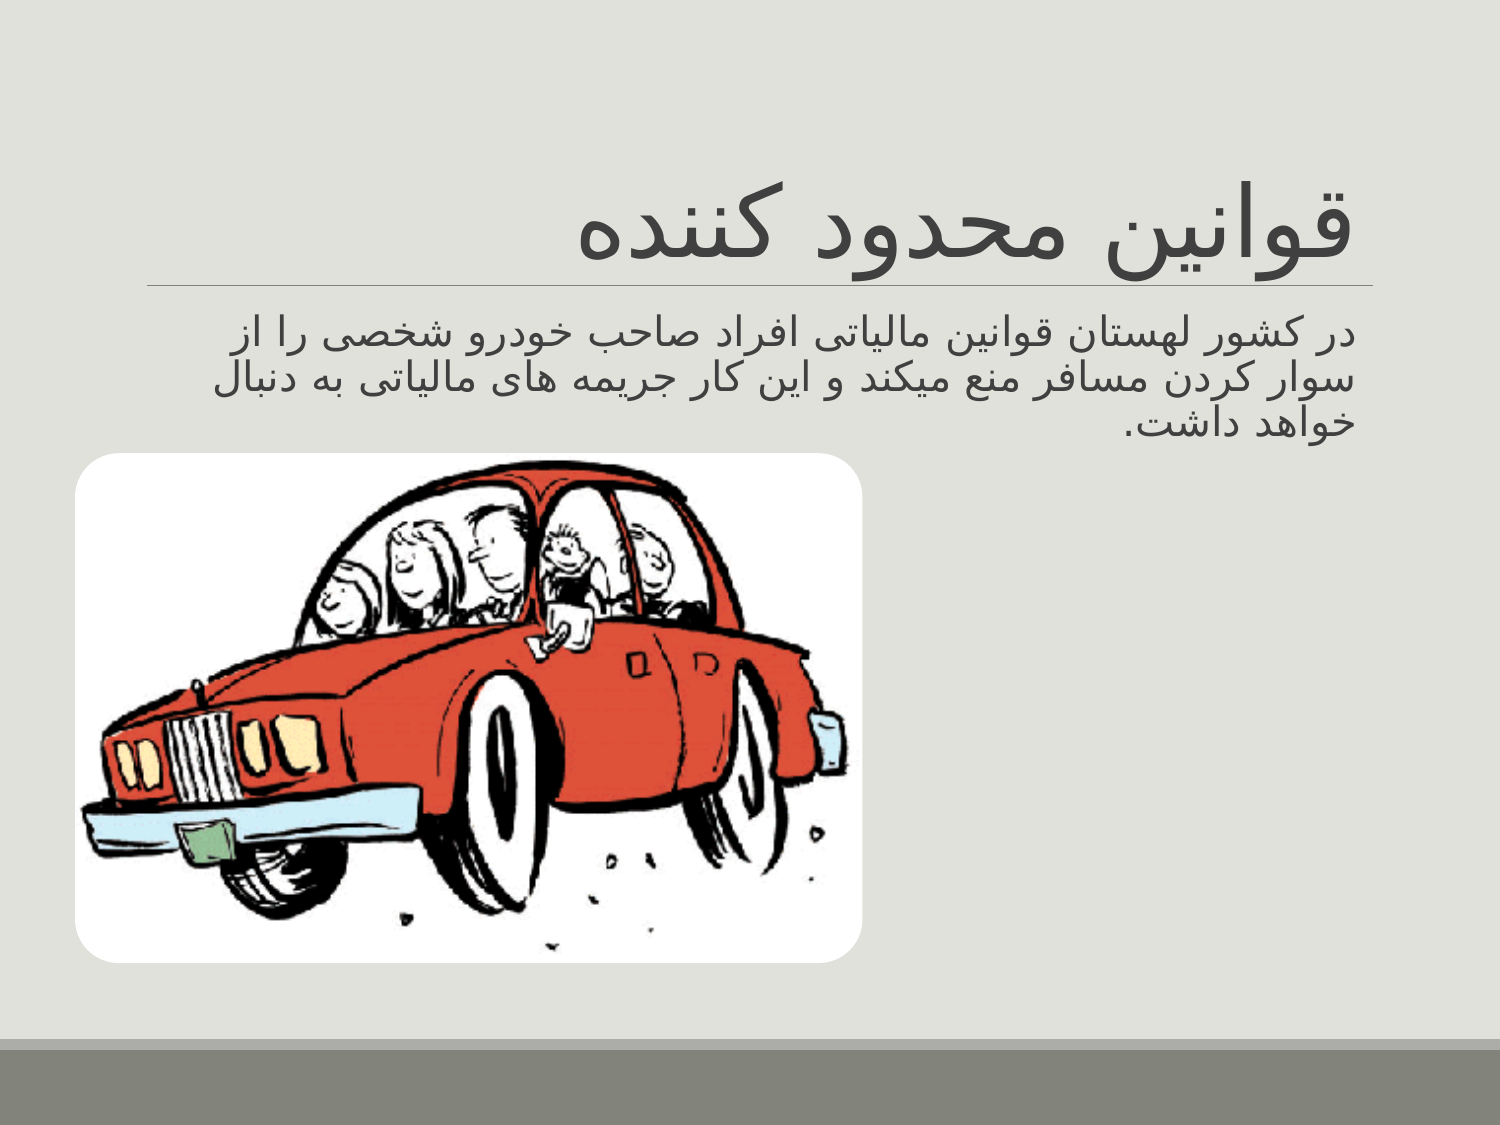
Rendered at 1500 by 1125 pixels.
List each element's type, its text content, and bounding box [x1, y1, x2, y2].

list در کشور لهستان قوانین مالیاتی افراد صاحب خودرو شخصی را از سوار کردن مسافر منع میکند و این کار جریمه های مالیاتی به دنبال خواهد داشت. [135, 302, 1373, 963]
picture [74, 452, 863, 964]
title قوانین محدود کننده [135, 47, 1373, 285]
